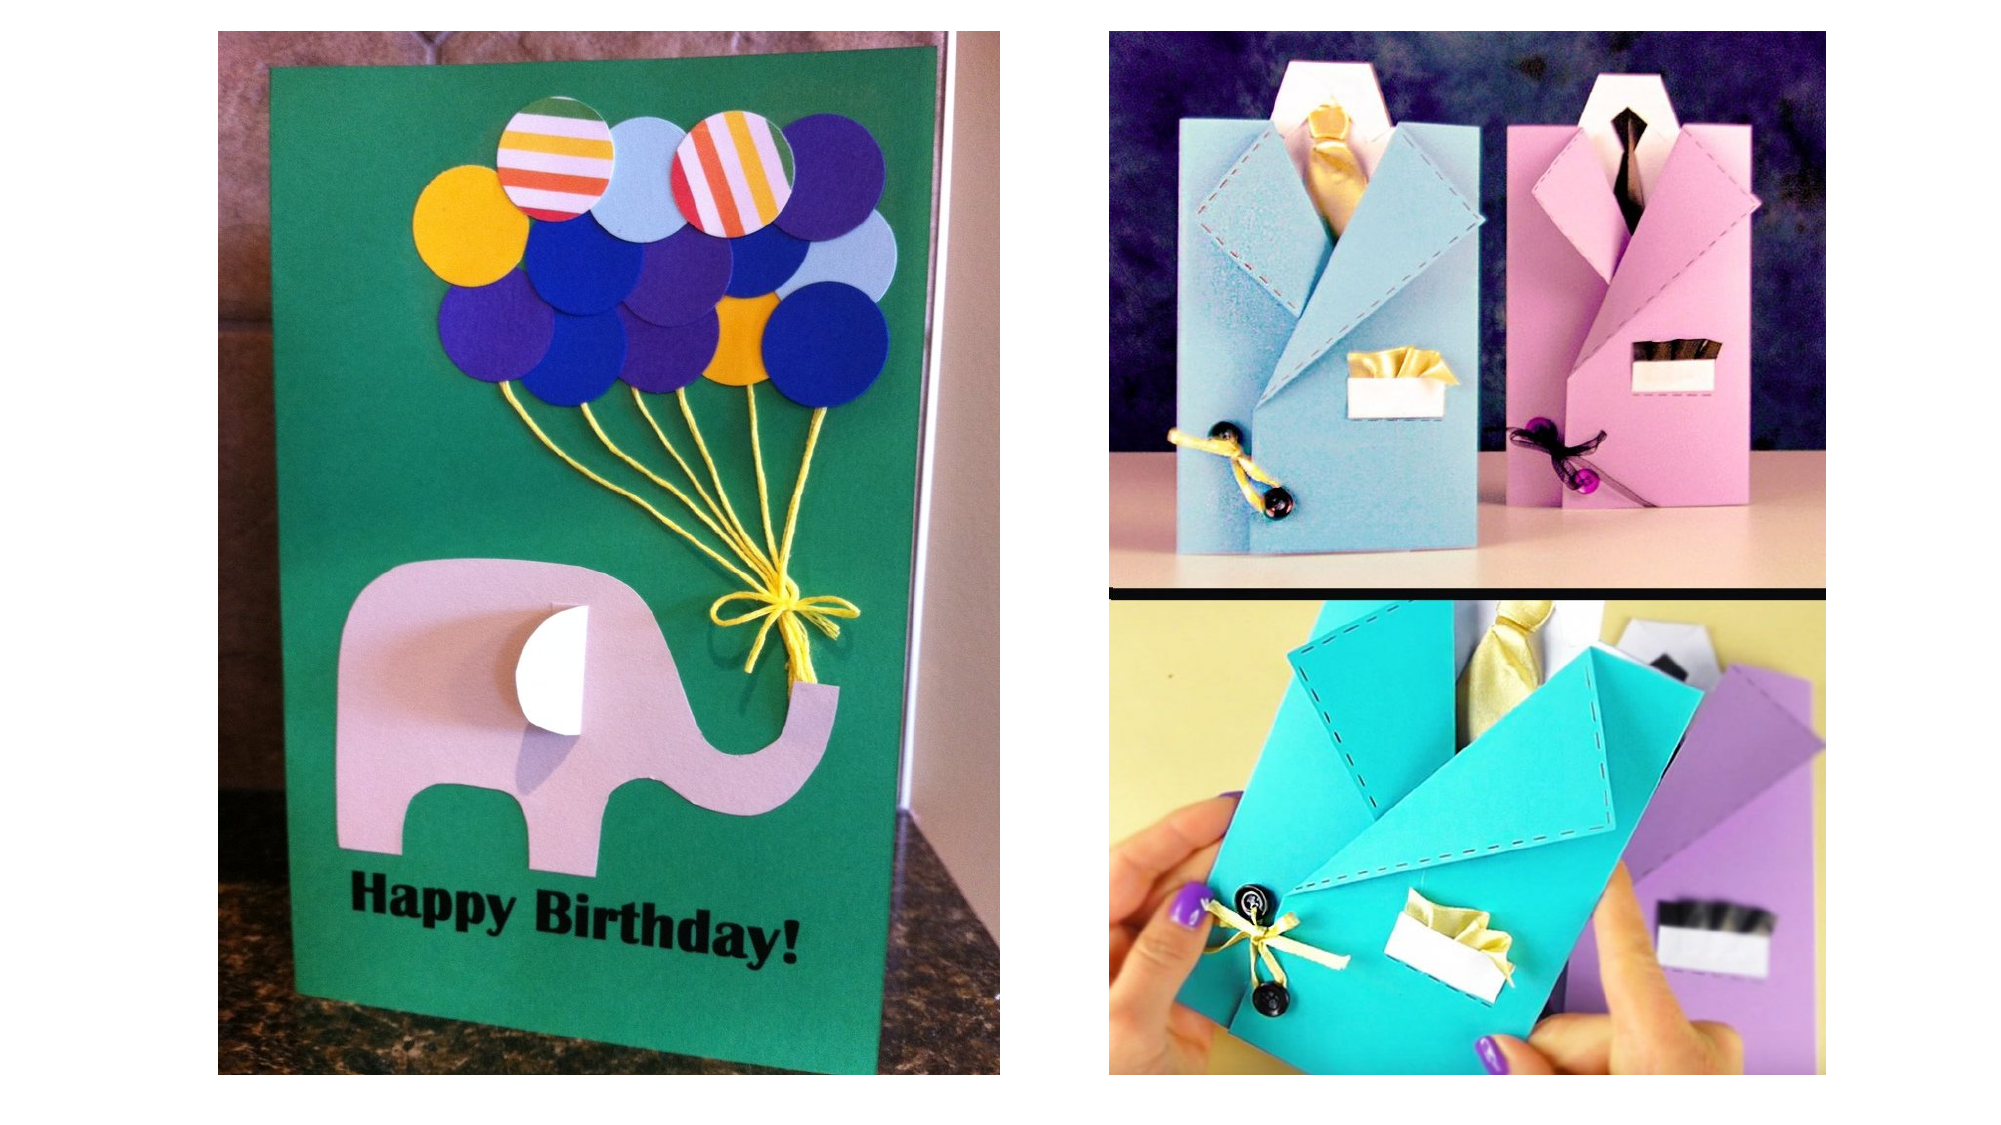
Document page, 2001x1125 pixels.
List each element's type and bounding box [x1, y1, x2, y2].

list [218, 31, 1000, 1075]
picture [1109, 31, 1826, 1075]
